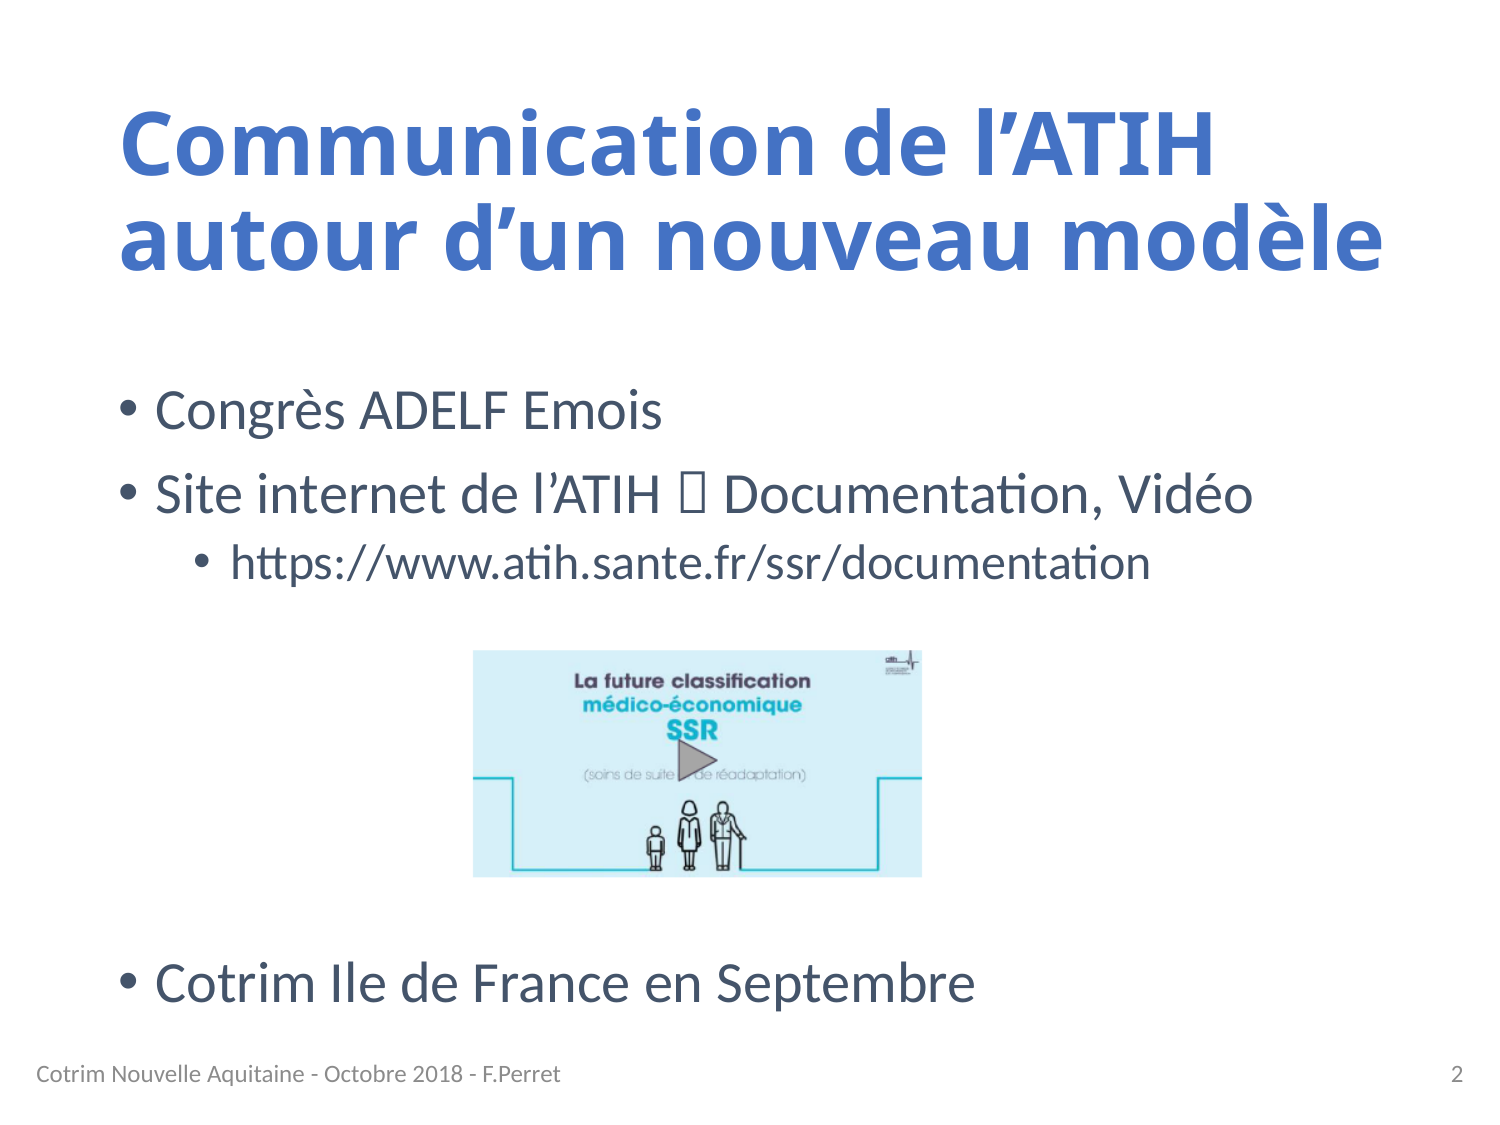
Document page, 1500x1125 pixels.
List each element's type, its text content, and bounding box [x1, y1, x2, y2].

footer Cotrim Nouvelle Aquitaine - Octobre 2018 - F.Perret [21, 1042, 1004, 1103]
slide_number 2 [1141, 1042, 1479, 1103]
list Congrès ADELF Emois Site internet de l’ATIH  Documentation, Vidéo https://www.atih.sante.fr/ssr/documentation Cotrim Ile de France en Septembre [103, 372, 1397, 1043]
title Communication de l’ATIH autour d’un nouveau modèle [103, 59, 1441, 329]
picture [433, 624, 961, 900]
